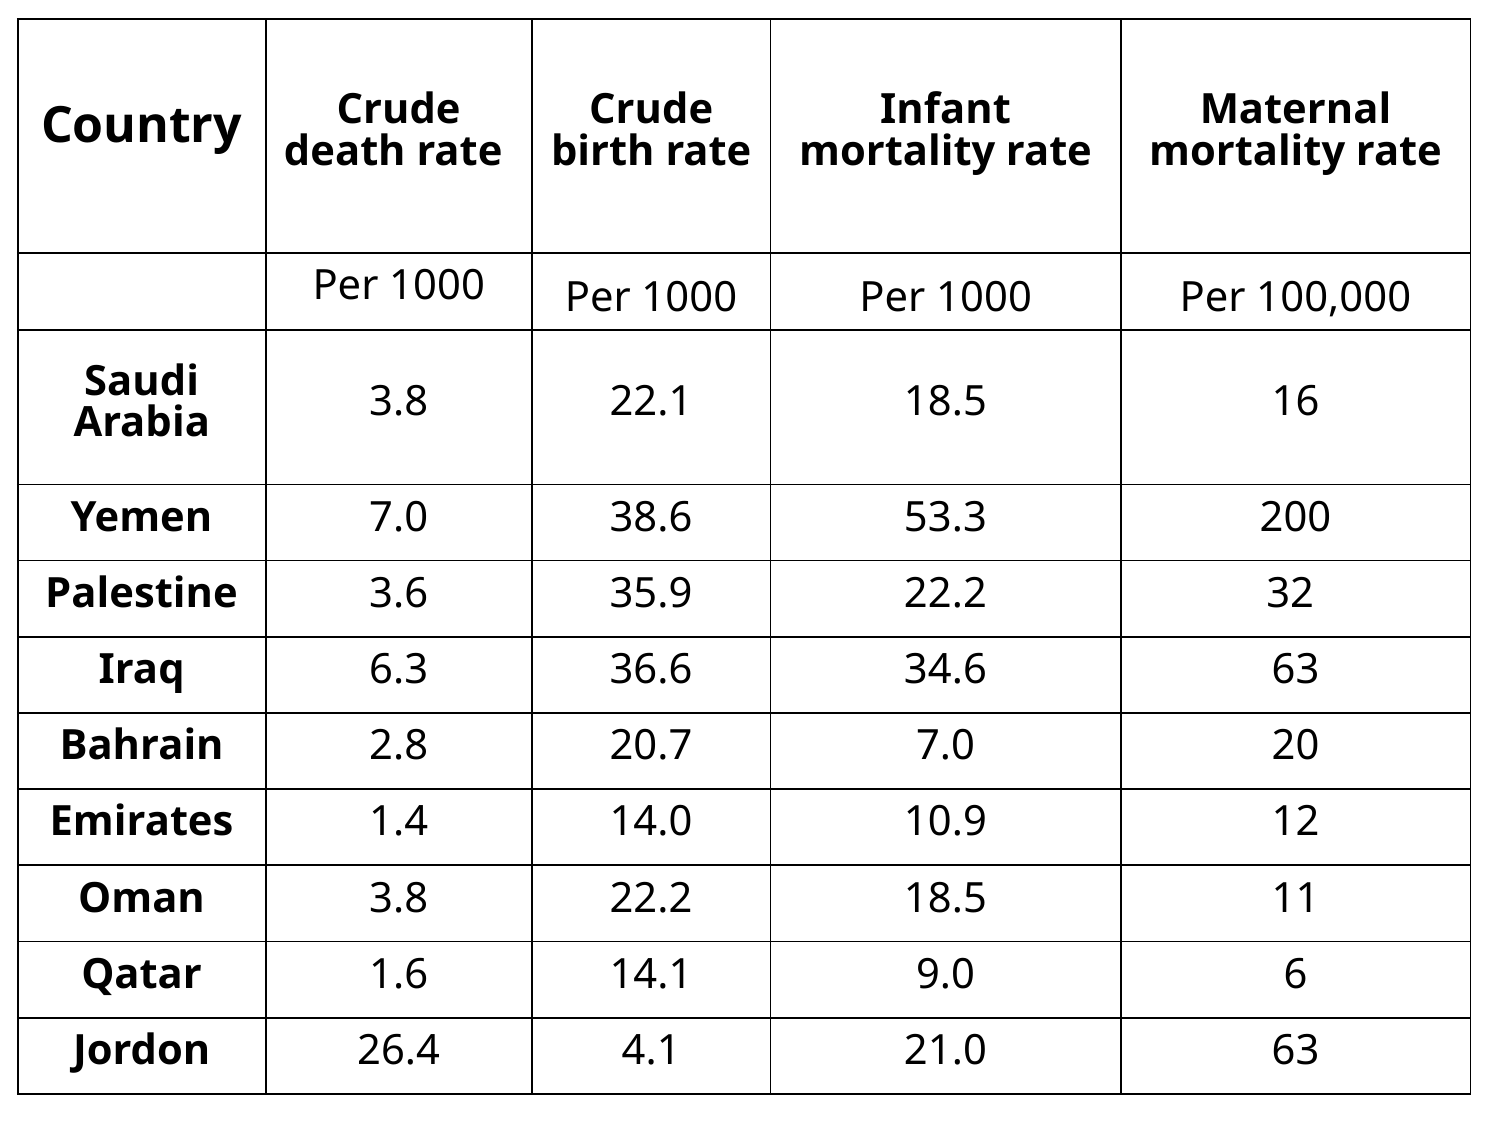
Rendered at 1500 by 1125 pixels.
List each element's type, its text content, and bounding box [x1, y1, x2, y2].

table_header Crude birth rate [533, 20, 770, 252]
table_cell 22.2 [533, 866, 770, 941]
table_cell Per 1000 [533, 254, 770, 329]
table_cell 14.1 [533, 942, 770, 1017]
table_cell 7.0 [771, 714, 1120, 788]
table_cell 9.0 [771, 942, 1120, 1017]
table_cell 3.8 [267, 331, 531, 484]
table_cell 63 [1122, 1019, 1470, 1093]
table_cell 12 [1122, 790, 1470, 864]
table_cell 34.6 [771, 638, 1120, 712]
table_cell 38.6 [533, 485, 770, 560]
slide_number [75, 1095, 425, 1103]
table_cell 7.0 [267, 485, 531, 560]
table_cell Palestine [19, 561, 265, 636]
table_cell 16 [1122, 331, 1470, 484]
table_cell 20.7 [533, 714, 770, 788]
table_cell 22.1 [533, 331, 770, 484]
table_cell 21.0 [771, 1019, 1120, 1093]
table_cell Bahrain [19, 714, 265, 788]
slide_number 9 [1074, 1095, 1425, 1103]
table_header Maternal mortality rate [1122, 20, 1470, 252]
table_cell 53.3 [771, 485, 1120, 560]
table_cell Oman [19, 866, 265, 941]
table_cell 14.0 [533, 790, 770, 864]
table_cell 35.9 [533, 561, 770, 636]
table_cell 63 [1122, 638, 1470, 712]
table_cell 2.8 [267, 714, 531, 788]
table_cell 10.9 [771, 790, 1120, 864]
table_cell Emirates [19, 790, 265, 864]
table_cell 1.6 [267, 942, 531, 1017]
table_cell Per 1000 [267, 254, 531, 329]
table_header Country [19, 20, 265, 252]
table_header Crude death rate [267, 20, 531, 252]
table_cell Per 100,000 [1122, 254, 1470, 329]
table_cell 6.3 [267, 638, 531, 712]
table_cell 3.8 [267, 866, 531, 941]
table_cell 26.4 [267, 1019, 531, 1093]
table_cell Yemen [19, 485, 265, 560]
table_cell Saudi Arabia [19, 331, 265, 484]
table_cell 4.1 [533, 1019, 770, 1093]
table_cell 36.6 [533, 638, 770, 712]
table_cell Jordon [19, 1019, 265, 1093]
table_cell 3.6 [267, 561, 531, 636]
table_cell Qatar [19, 942, 265, 1017]
table_cell Iraq [19, 638, 265, 712]
table_cell 1.4 [267, 790, 531, 864]
table_cell 20 [1122, 714, 1470, 788]
table_cell 11 [1122, 866, 1470, 941]
table_cell 32 [1122, 561, 1470, 636]
table_cell Per 1000 [771, 254, 1120, 329]
table_cell 18.5 [771, 866, 1120, 941]
table_cell [19, 254, 265, 329]
table_cell 6 [1122, 942, 1470, 1017]
table_cell 18.5 [771, 331, 1120, 484]
table_header Infant mortality rate [771, 20, 1120, 252]
table_cell 22.2 [771, 561, 1120, 636]
table_cell 200 [1122, 485, 1470, 560]
